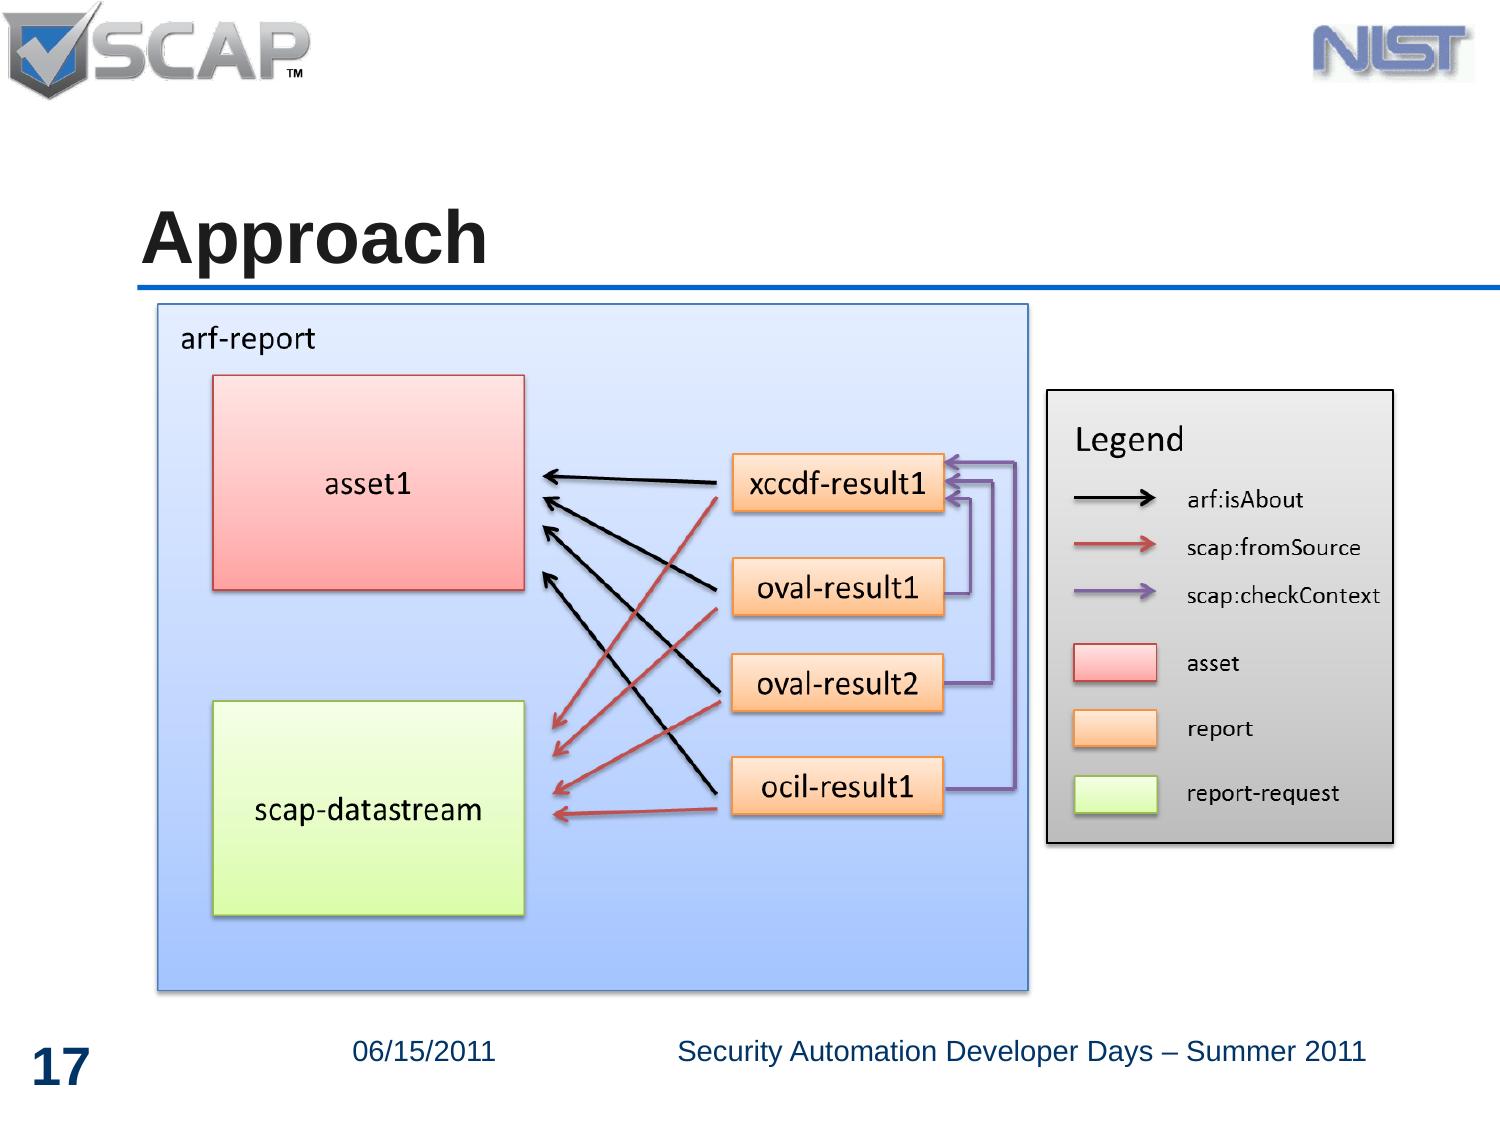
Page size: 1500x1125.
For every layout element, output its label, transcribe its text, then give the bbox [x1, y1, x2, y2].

slide_number 17 [13, 1023, 111, 1105]
footer Security Automation Developer Days – Summer 2011 [662, 1025, 1426, 1103]
title Approach [124, 99, 1426, 288]
picture [0, 0, 313, 103]
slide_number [337, 1025, 662, 1103]
picture [149, 299, 1401, 1001]
picture [1312, 24, 1475, 83]
